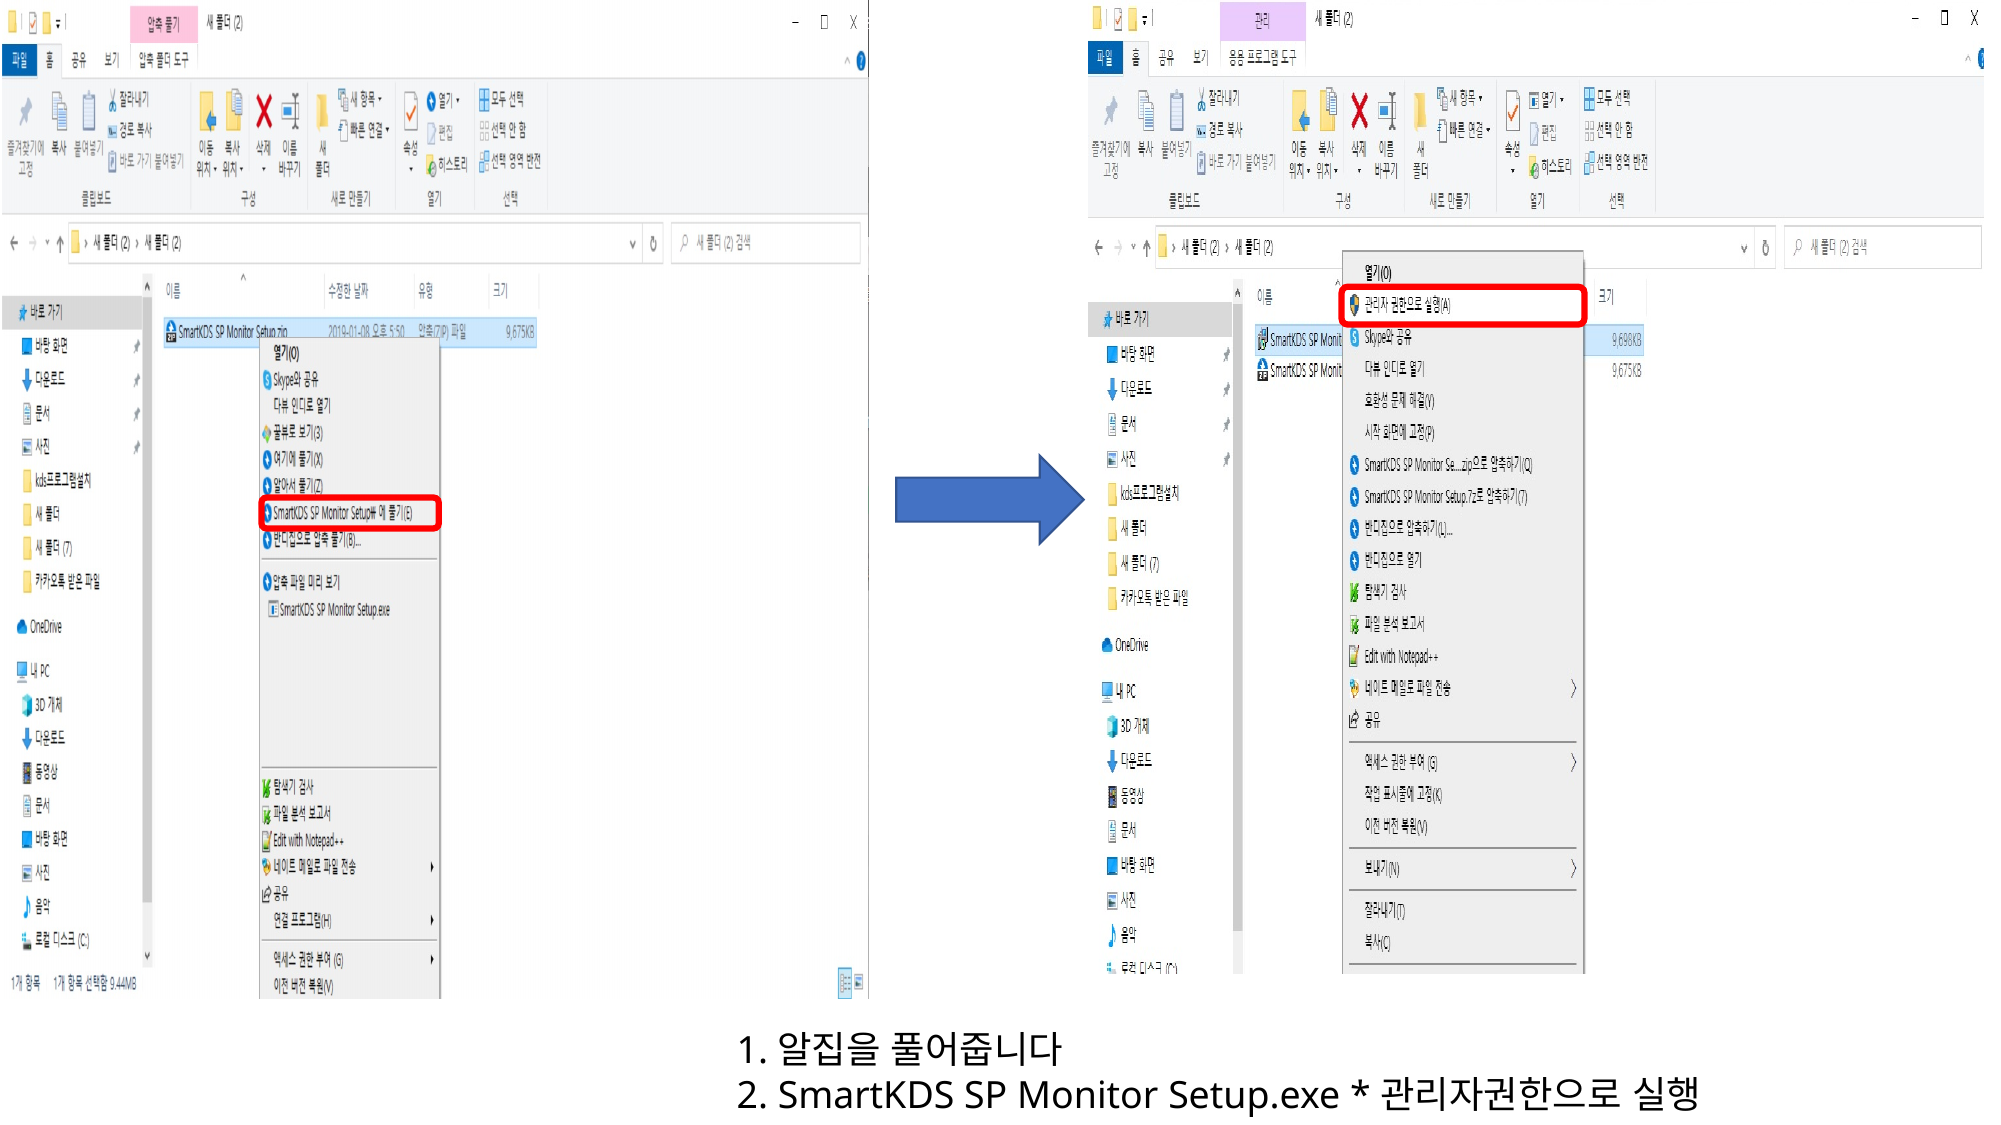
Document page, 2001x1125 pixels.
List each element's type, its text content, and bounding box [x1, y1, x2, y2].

text_box [895, 453, 1086, 547]
text_box 1.알집을 풀어줍니다 2. SmartKDS SP Monitor Setup.exe *관리자권한으로 실행 [721, 1018, 1738, 1124]
picture [1088, 0, 1984, 975]
picture [2, 0, 869, 999]
